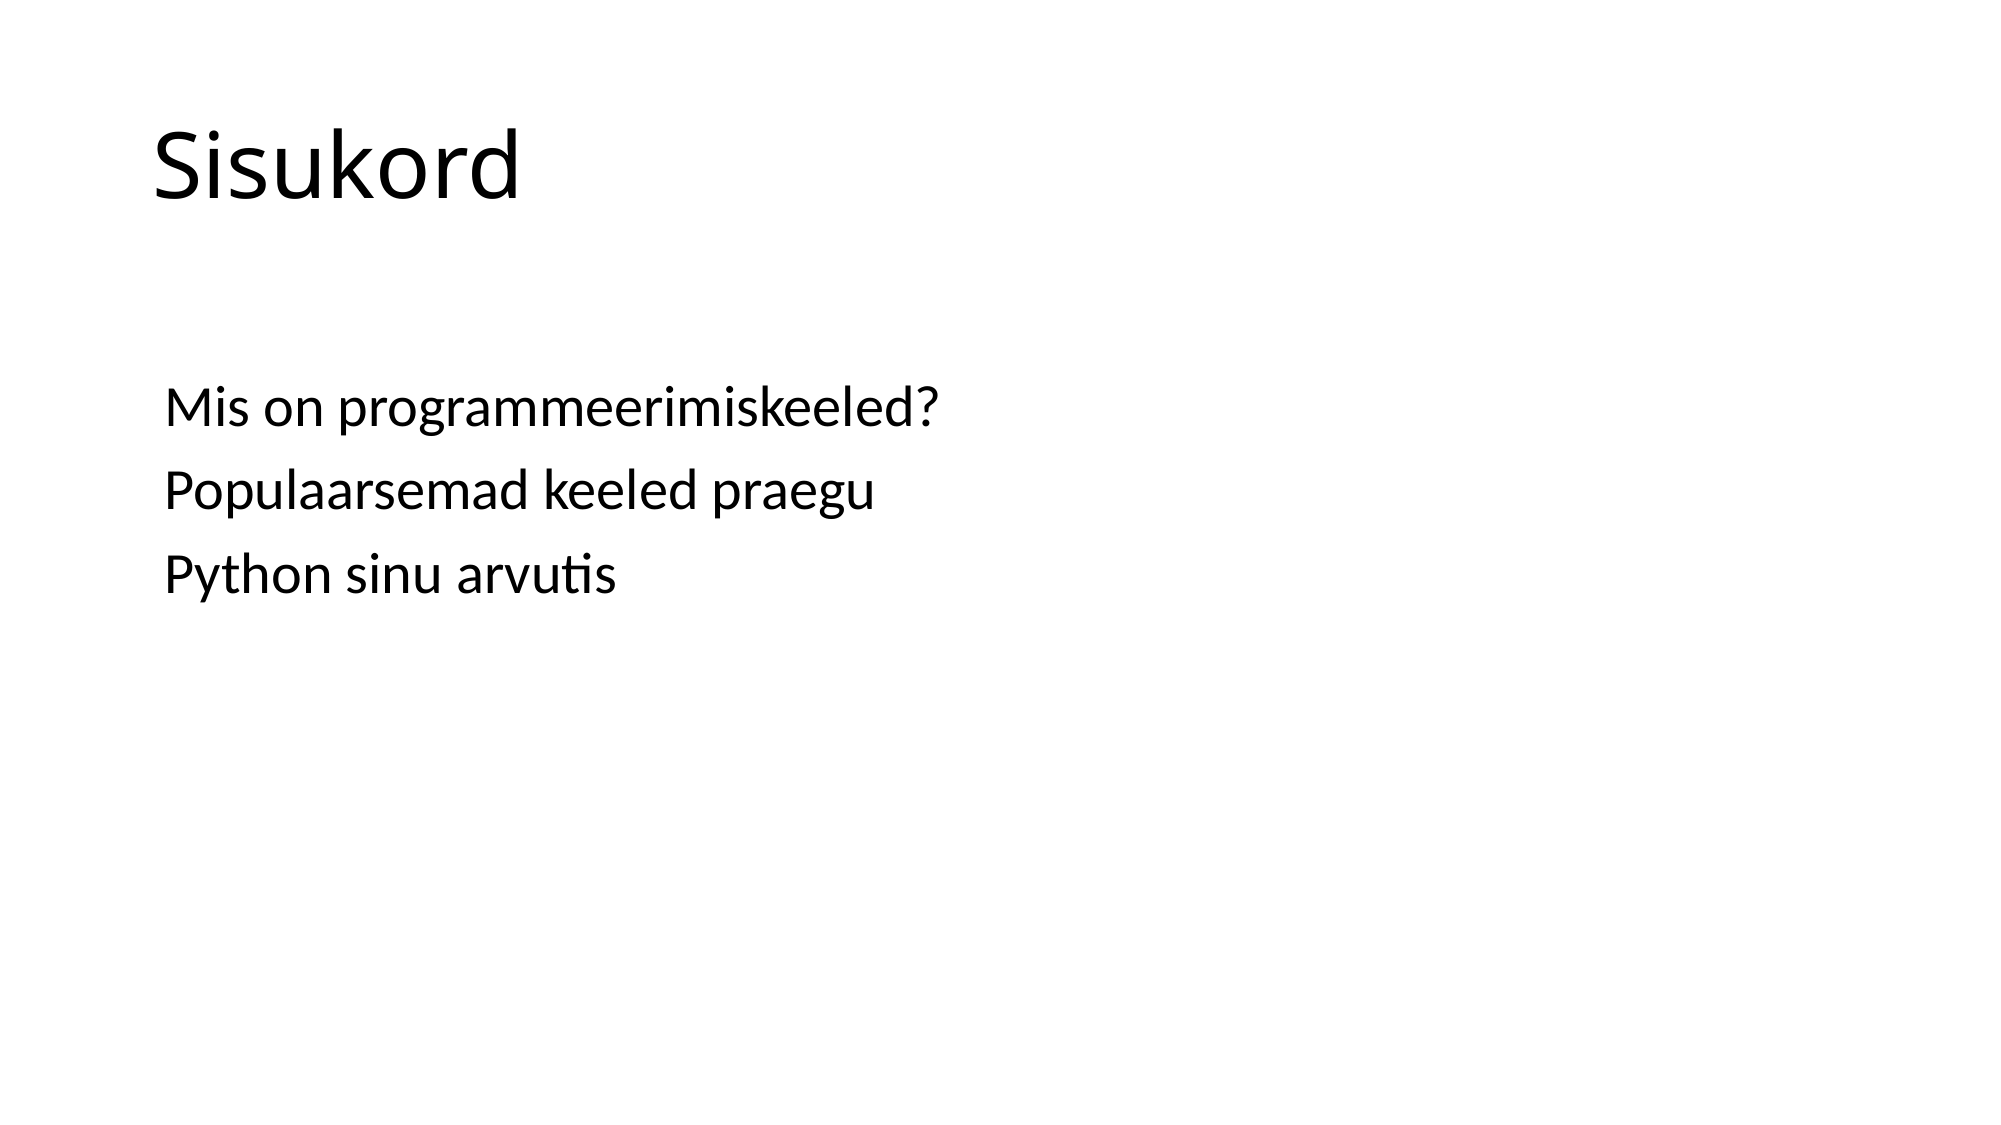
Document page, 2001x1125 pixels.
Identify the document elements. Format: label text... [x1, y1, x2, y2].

title Sisukord [137, 59, 1863, 278]
list Mis on programmeerimiskeeled? Populaarsemad keeled praegu Python sinu arvutis [149, 277, 1500, 1020]
